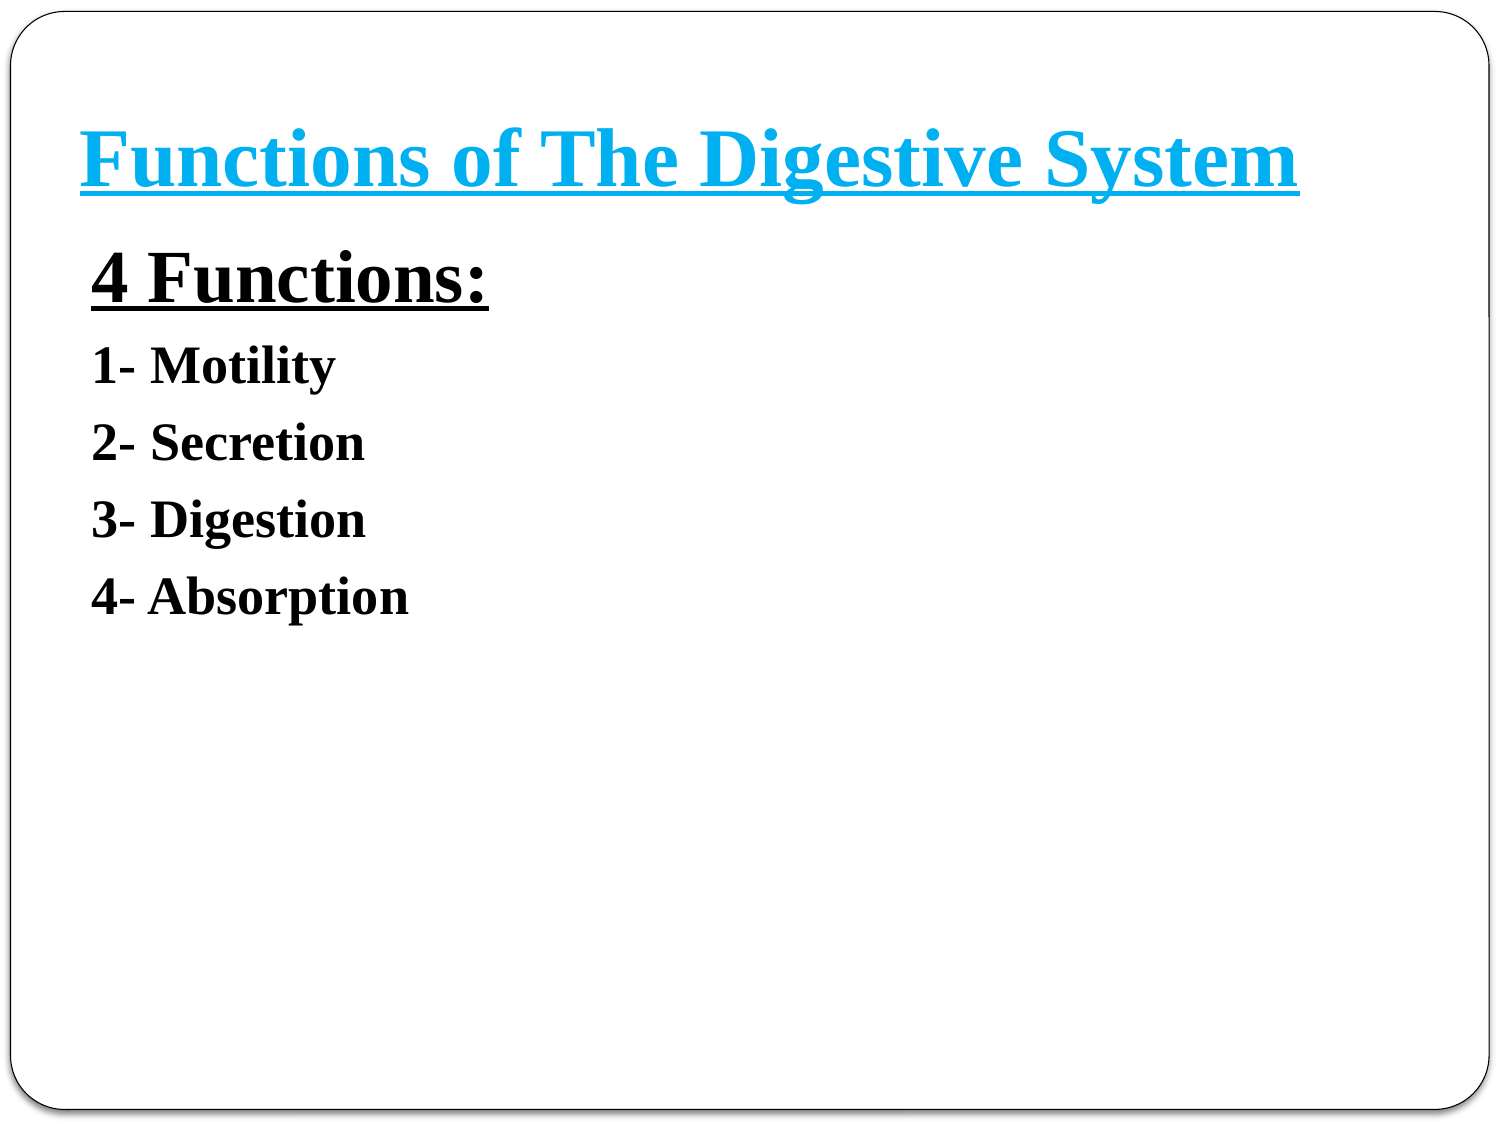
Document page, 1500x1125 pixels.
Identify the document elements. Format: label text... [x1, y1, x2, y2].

title Functions of The Digestive System [64, 30, 1340, 219]
list 4 Functions: 1- Motility 2- Secretion 3- Digestion 4- Absorption [76, 219, 1352, 970]
